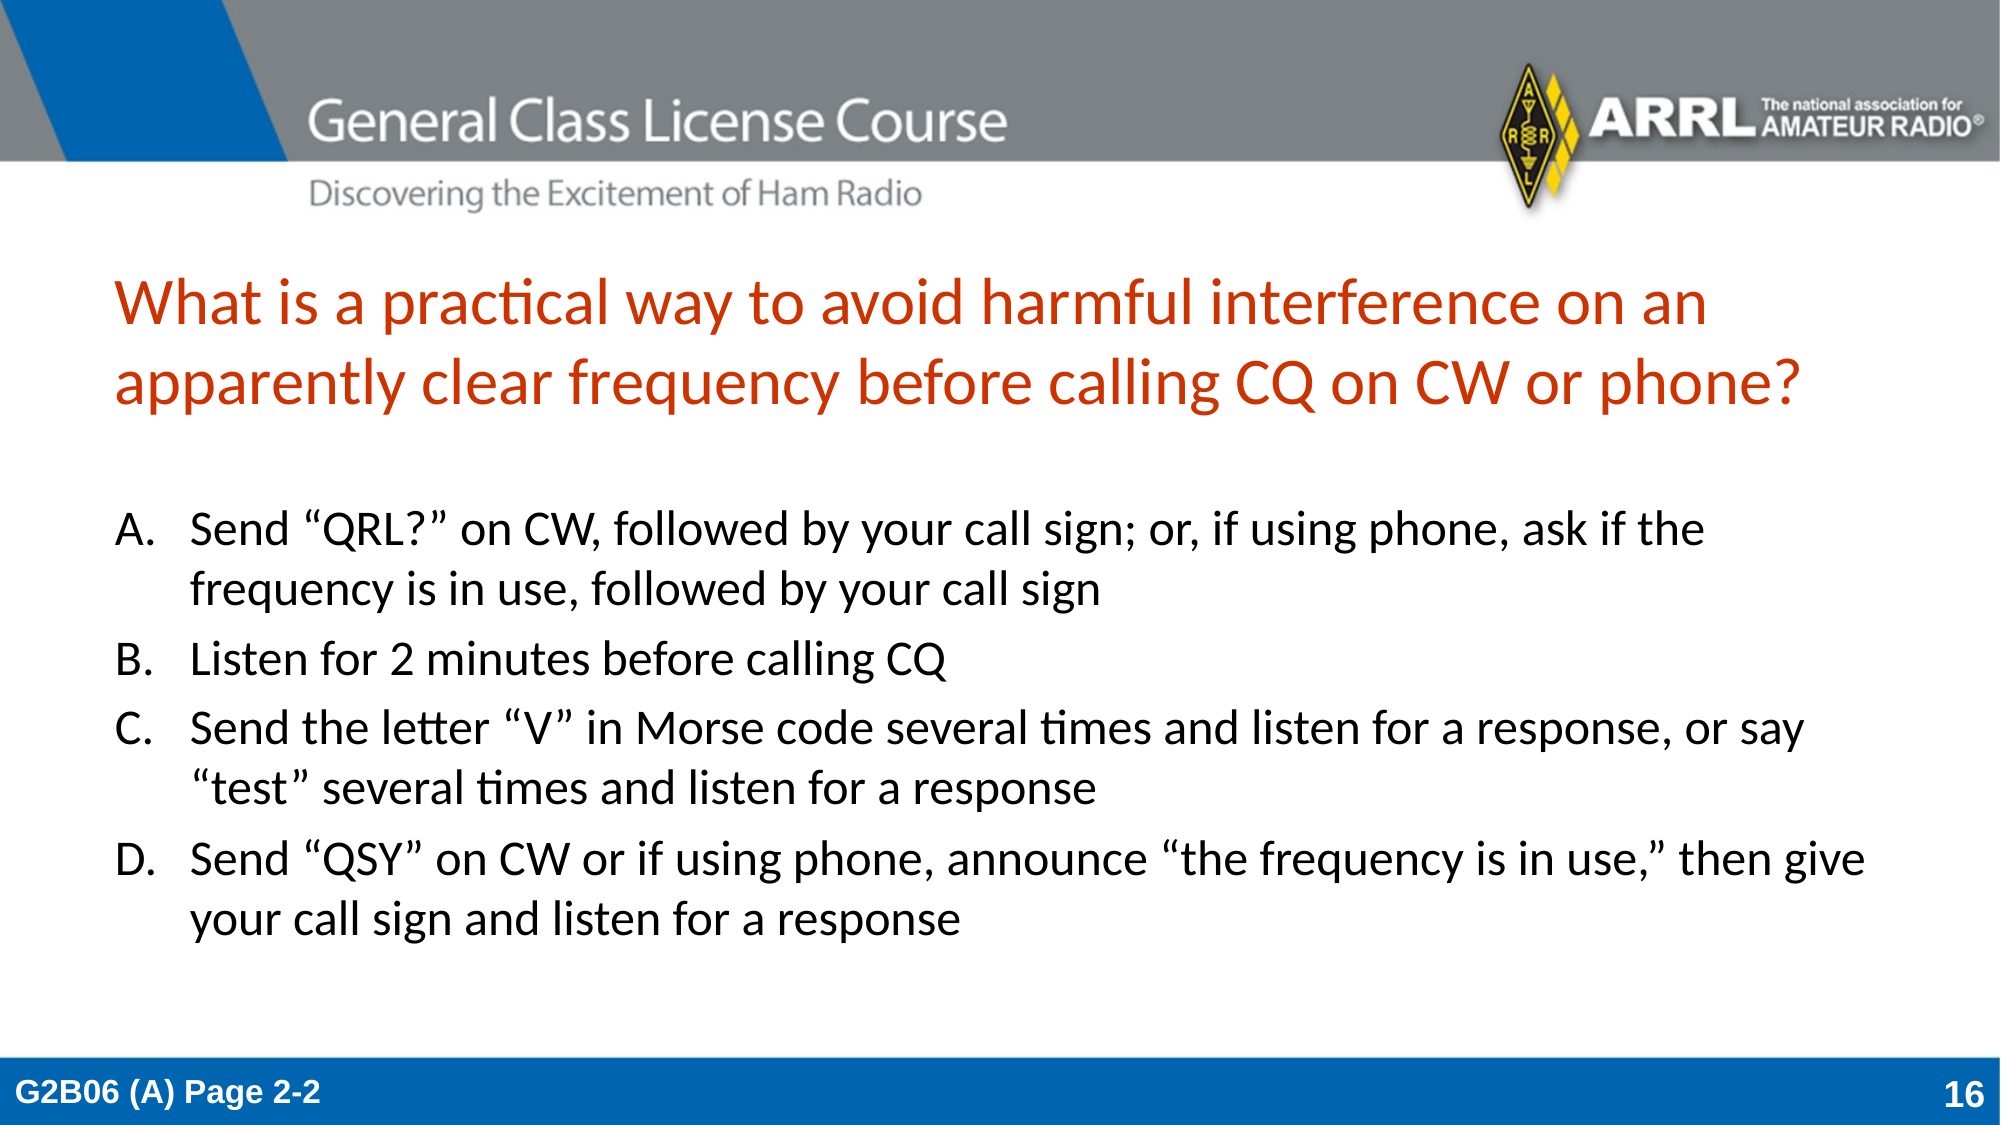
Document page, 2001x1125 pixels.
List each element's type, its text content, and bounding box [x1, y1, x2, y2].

title What is a practical way to avoid harmful interference on an apparently clear frequency before calling CQ on CW or phone? [99, 249, 1900, 388]
text_box G2B06 (A) Page 2-2 [0, 1062, 1313, 1118]
picture [0, 0, 2001, 1125]
text_box 16 [1875, 1062, 2000, 1123]
list Send “QRL?” on CW, followed by your call sign; or, if using phone, ask if the frequency is in use, followed by your call sign Listen for 2 minutes before calling CQ Send the letter “V” in Morse code several times and listen for a response, or say “test” several times and listen for a response Send “QSY” on CW or if using phone, announce “the frequency is in use,” then give your call sign and listen for a response [99, 487, 1900, 1005]
